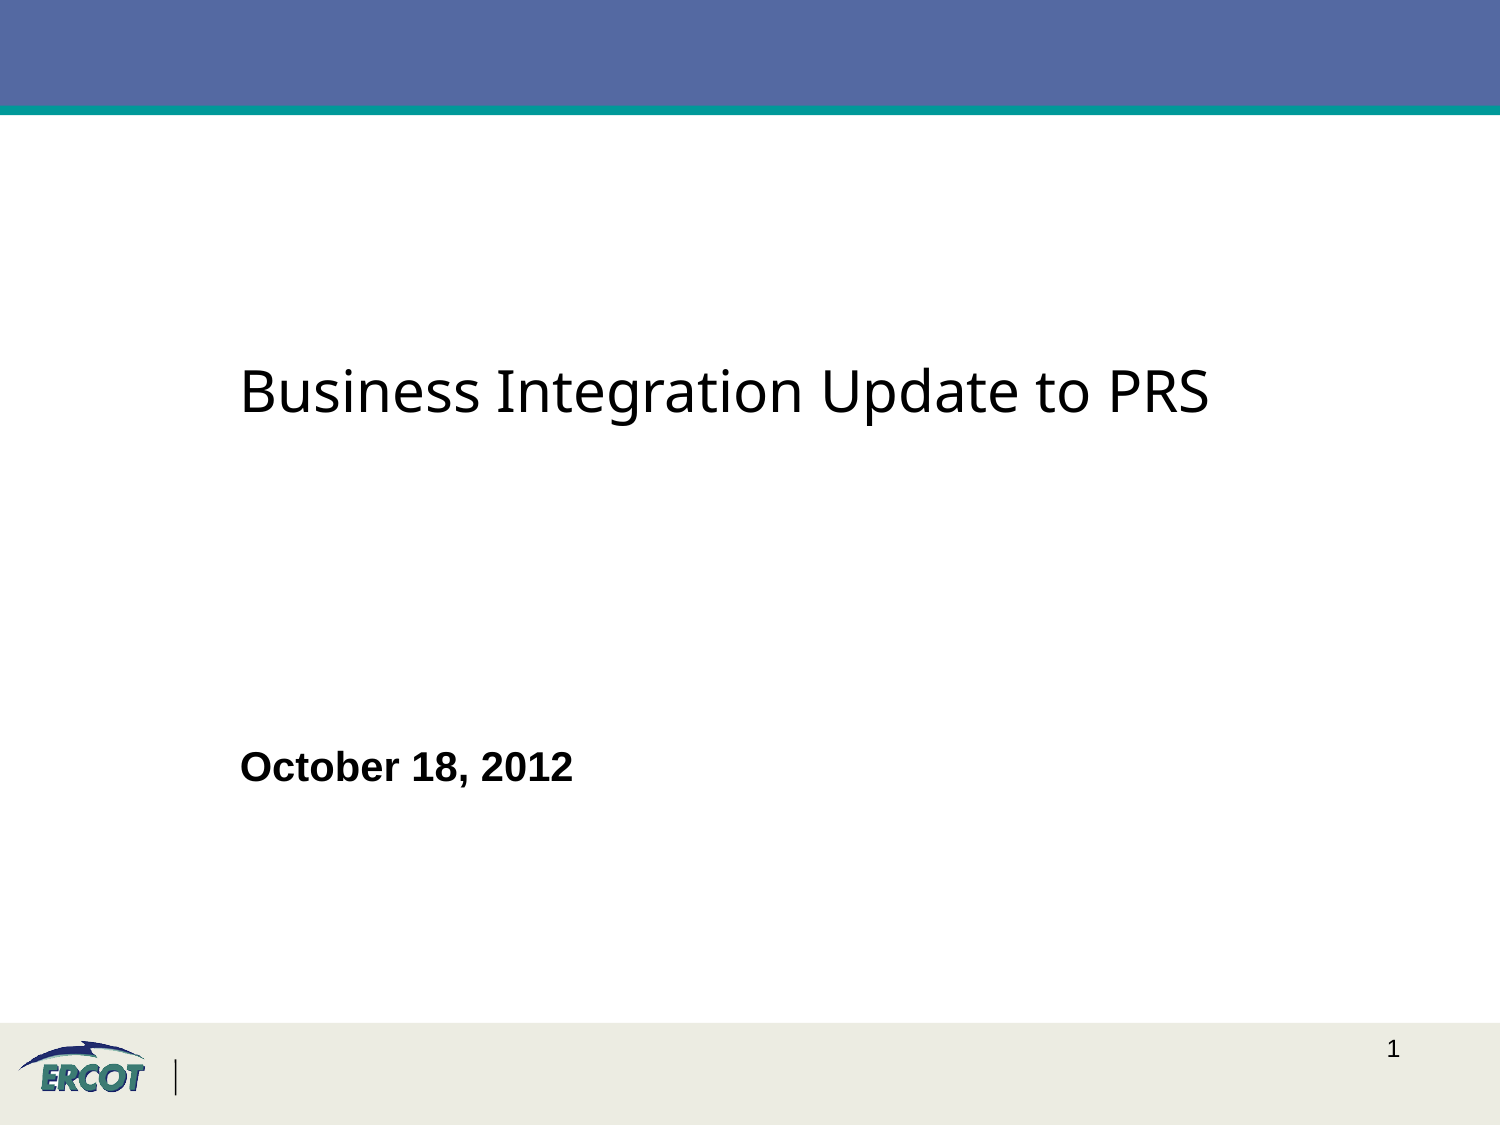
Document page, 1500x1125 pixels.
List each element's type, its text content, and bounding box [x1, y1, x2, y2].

text_box October 18, 2012 [225, 587, 650, 900]
text_box Business Integration Update to PRS [224, 287, 1413, 491]
picture [10, 1031, 151, 1111]
